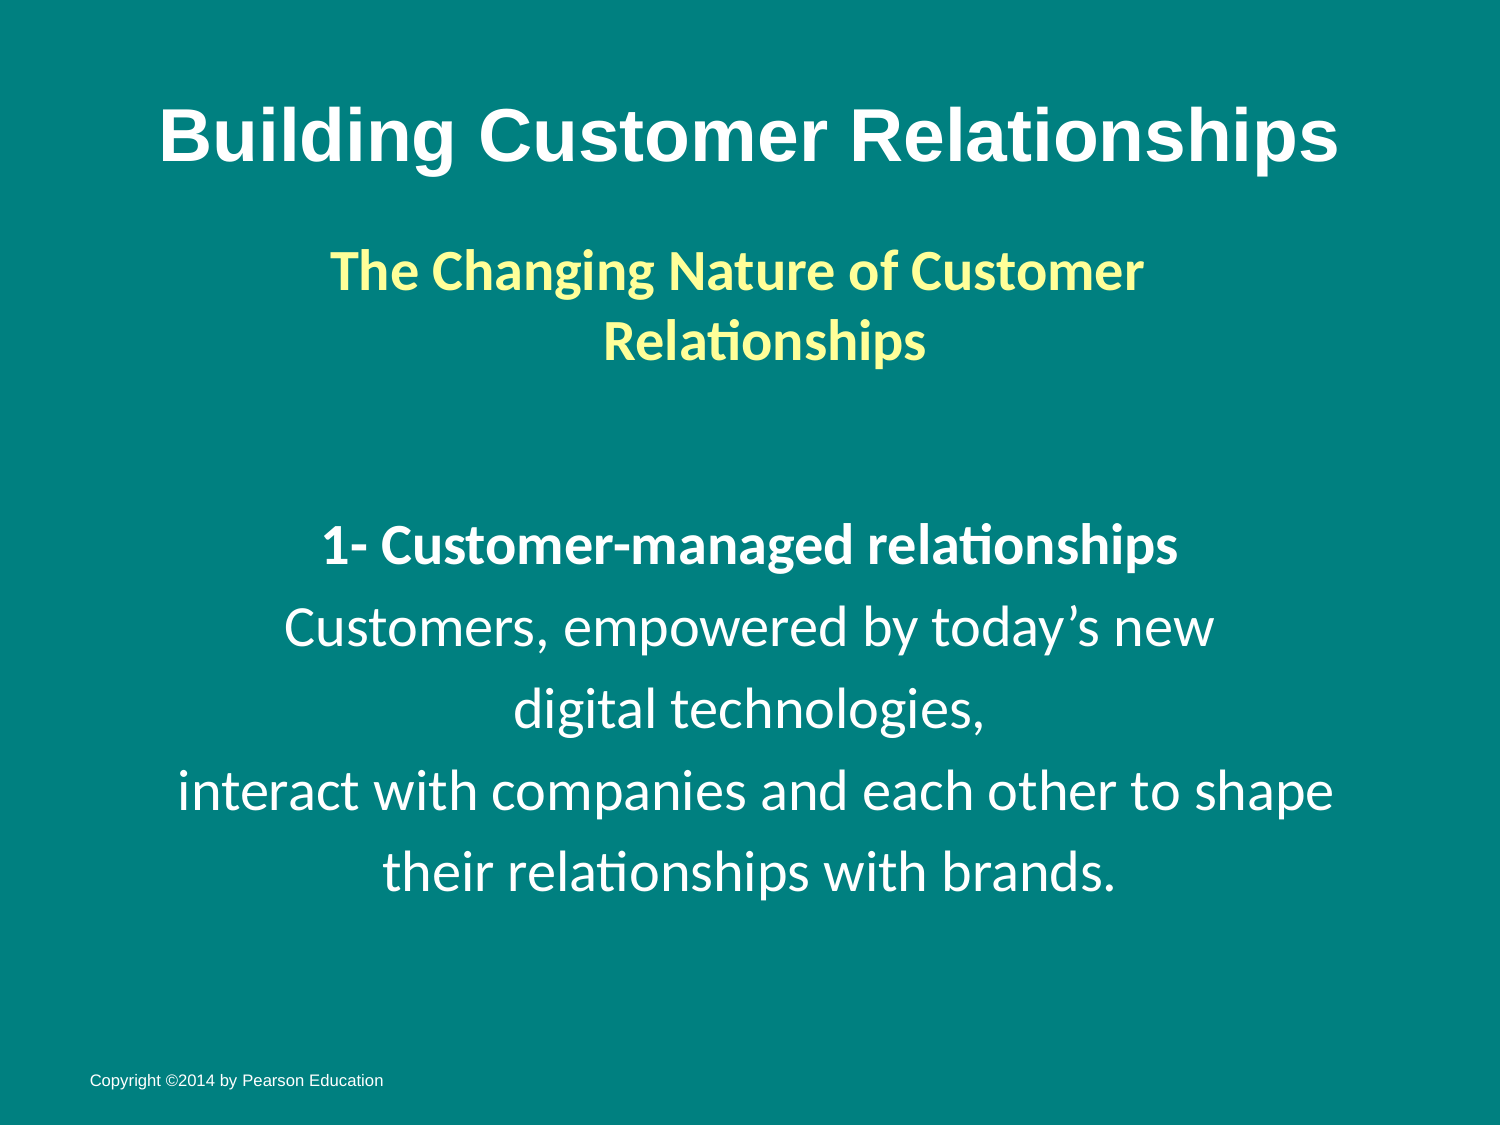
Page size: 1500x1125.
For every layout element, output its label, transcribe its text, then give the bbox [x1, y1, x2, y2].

title Building Customer Relationships [112, 37, 1388, 226]
text_box Copyright ©2014 by Pearson Education [74, 1062, 825, 1098]
list The Changing Nature of Customer Relationships [149, 226, 1326, 288]
list 1- Customer-managed relationships Customers, empowered by today’s new digital technologies, interact with companies and each other to shape their relationships with brands. [112, 412, 1388, 1001]
